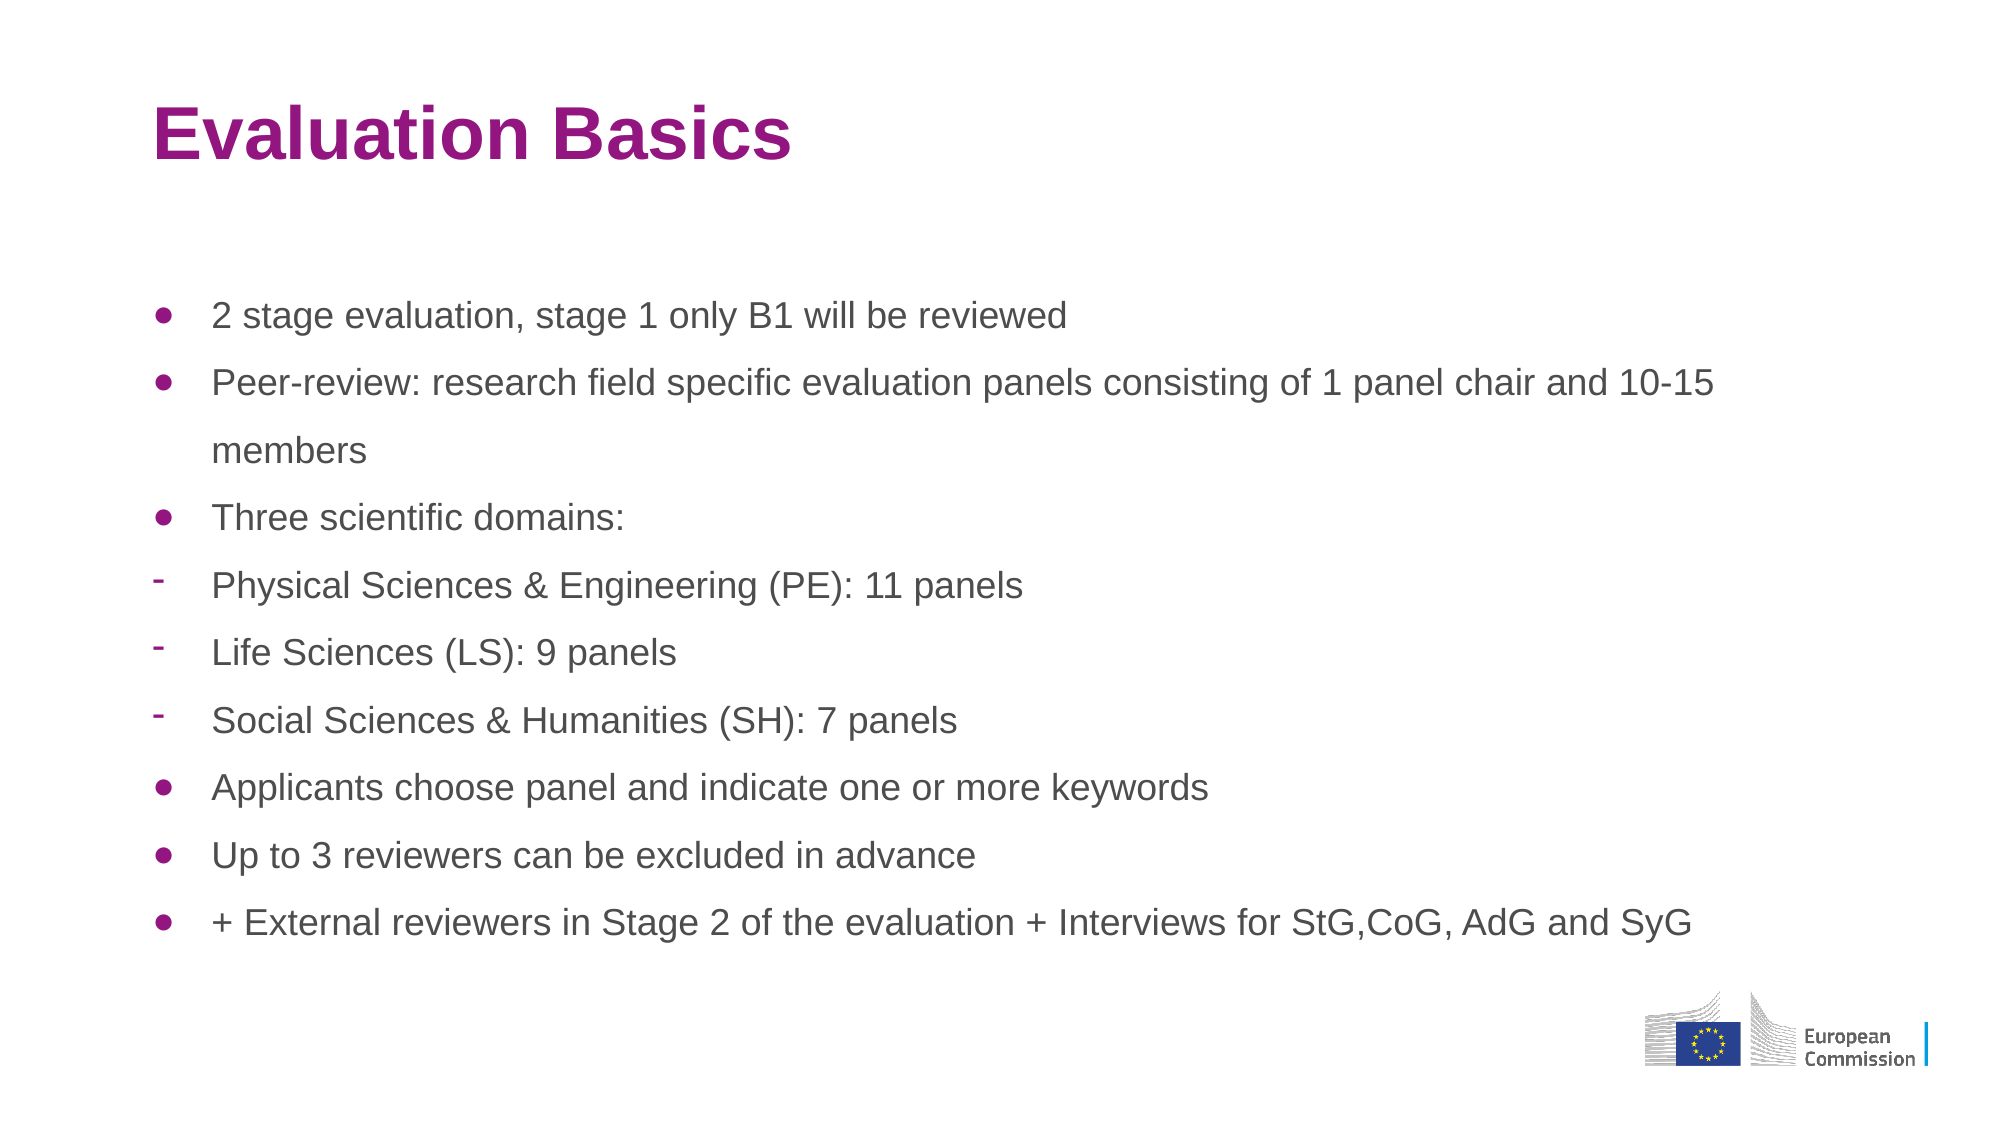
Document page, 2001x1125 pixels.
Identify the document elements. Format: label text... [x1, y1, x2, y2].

title Evaluation Basics [137, 76, 1863, 176]
picture [1645, 991, 1928, 1066]
list 2 stage evaluation, stage 1 only B1 will be reviewed Peer-review: research field specific evaluation panels consisting of 1 panel chair and 10-15 members Three scientific domains: Physical Sciences & Engineering (PE): 11 panels Life Sciences (LS): 9 panels Social Sciences & Humanities (SH): 7 panels Applicants choose panel and indicate one or more keywords Up to 3 reviewers can be excluded in advance + External reviewers in Stage 2 of the evaluation + Interviews for StG,CoG, AdG and SyG [137, 260, 1860, 940]
